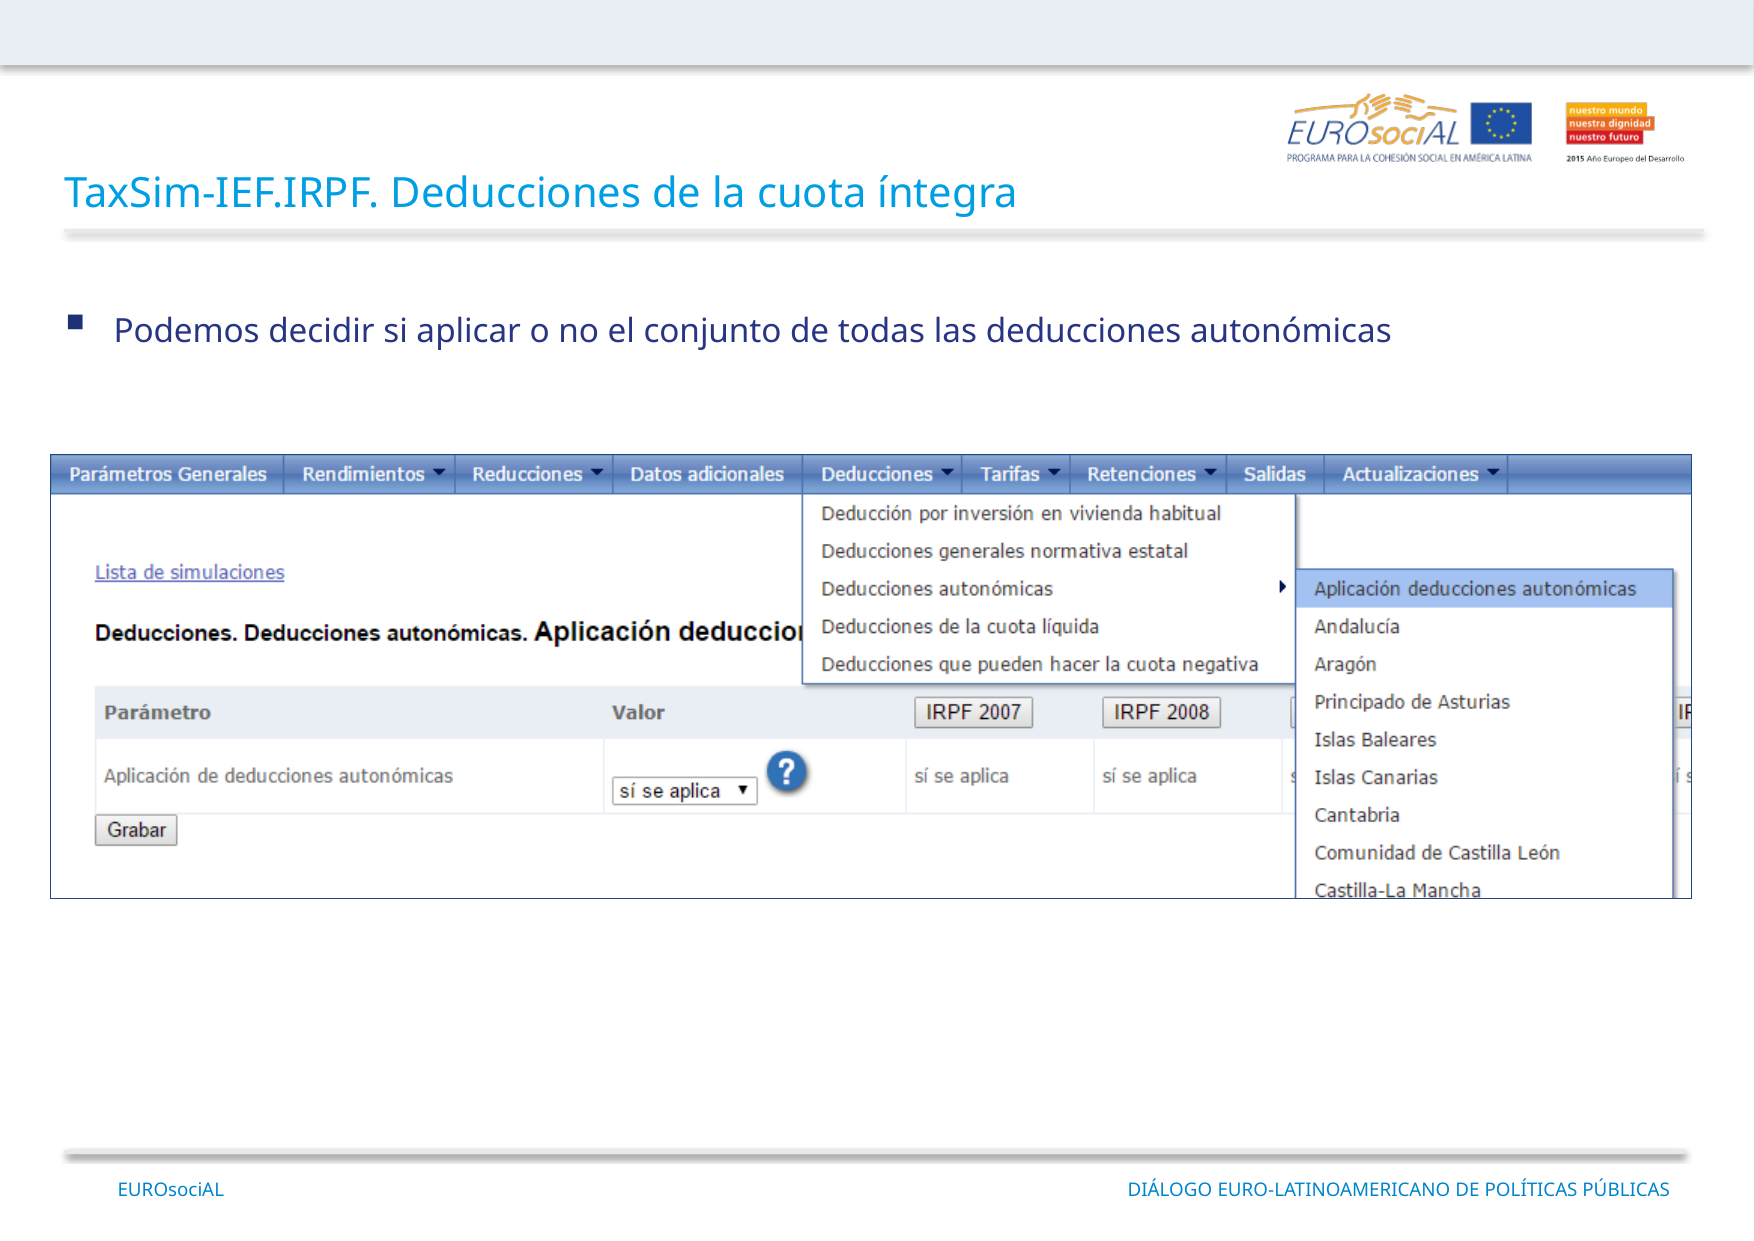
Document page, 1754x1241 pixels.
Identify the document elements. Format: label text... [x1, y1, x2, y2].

picture [49, 454, 1692, 899]
text_box Podemos decidir si aplicar o no el conjunto de todas las deducciones autonómicas [64, 289, 1692, 373]
picture [1278, 88, 1692, 173]
text_box TaxSim-IEF.IRPF. Deducciones de la cuota íntegra [49, 158, 1628, 233]
